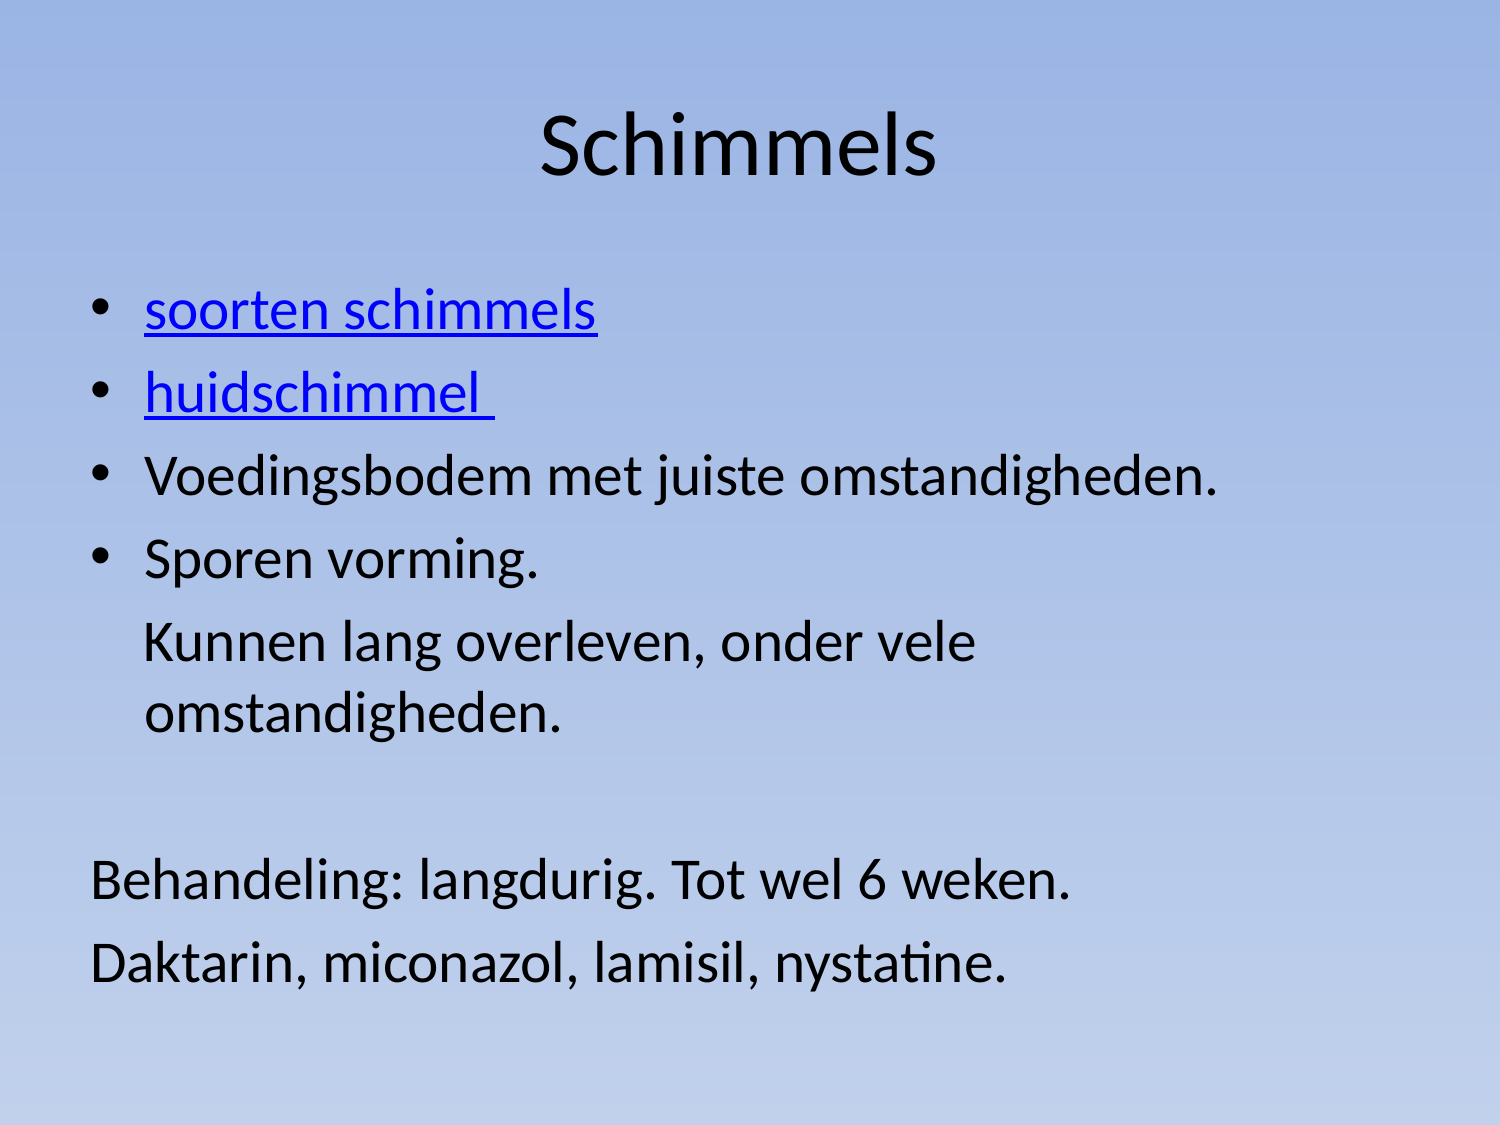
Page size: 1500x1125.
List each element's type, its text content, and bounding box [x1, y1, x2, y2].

title Schimmels [75, 45, 1425, 233]
list soorten schimmels huidschimmel Voedingsbodem met juiste omstandigheden. Sporen vorming. Kunnen lang overleven, onder vele omstandigheden. Behandeling: langdurig. Tot wel 6 weken. Daktarin, miconazol, lamisil, nystatine. [75, 262, 1425, 1005]
